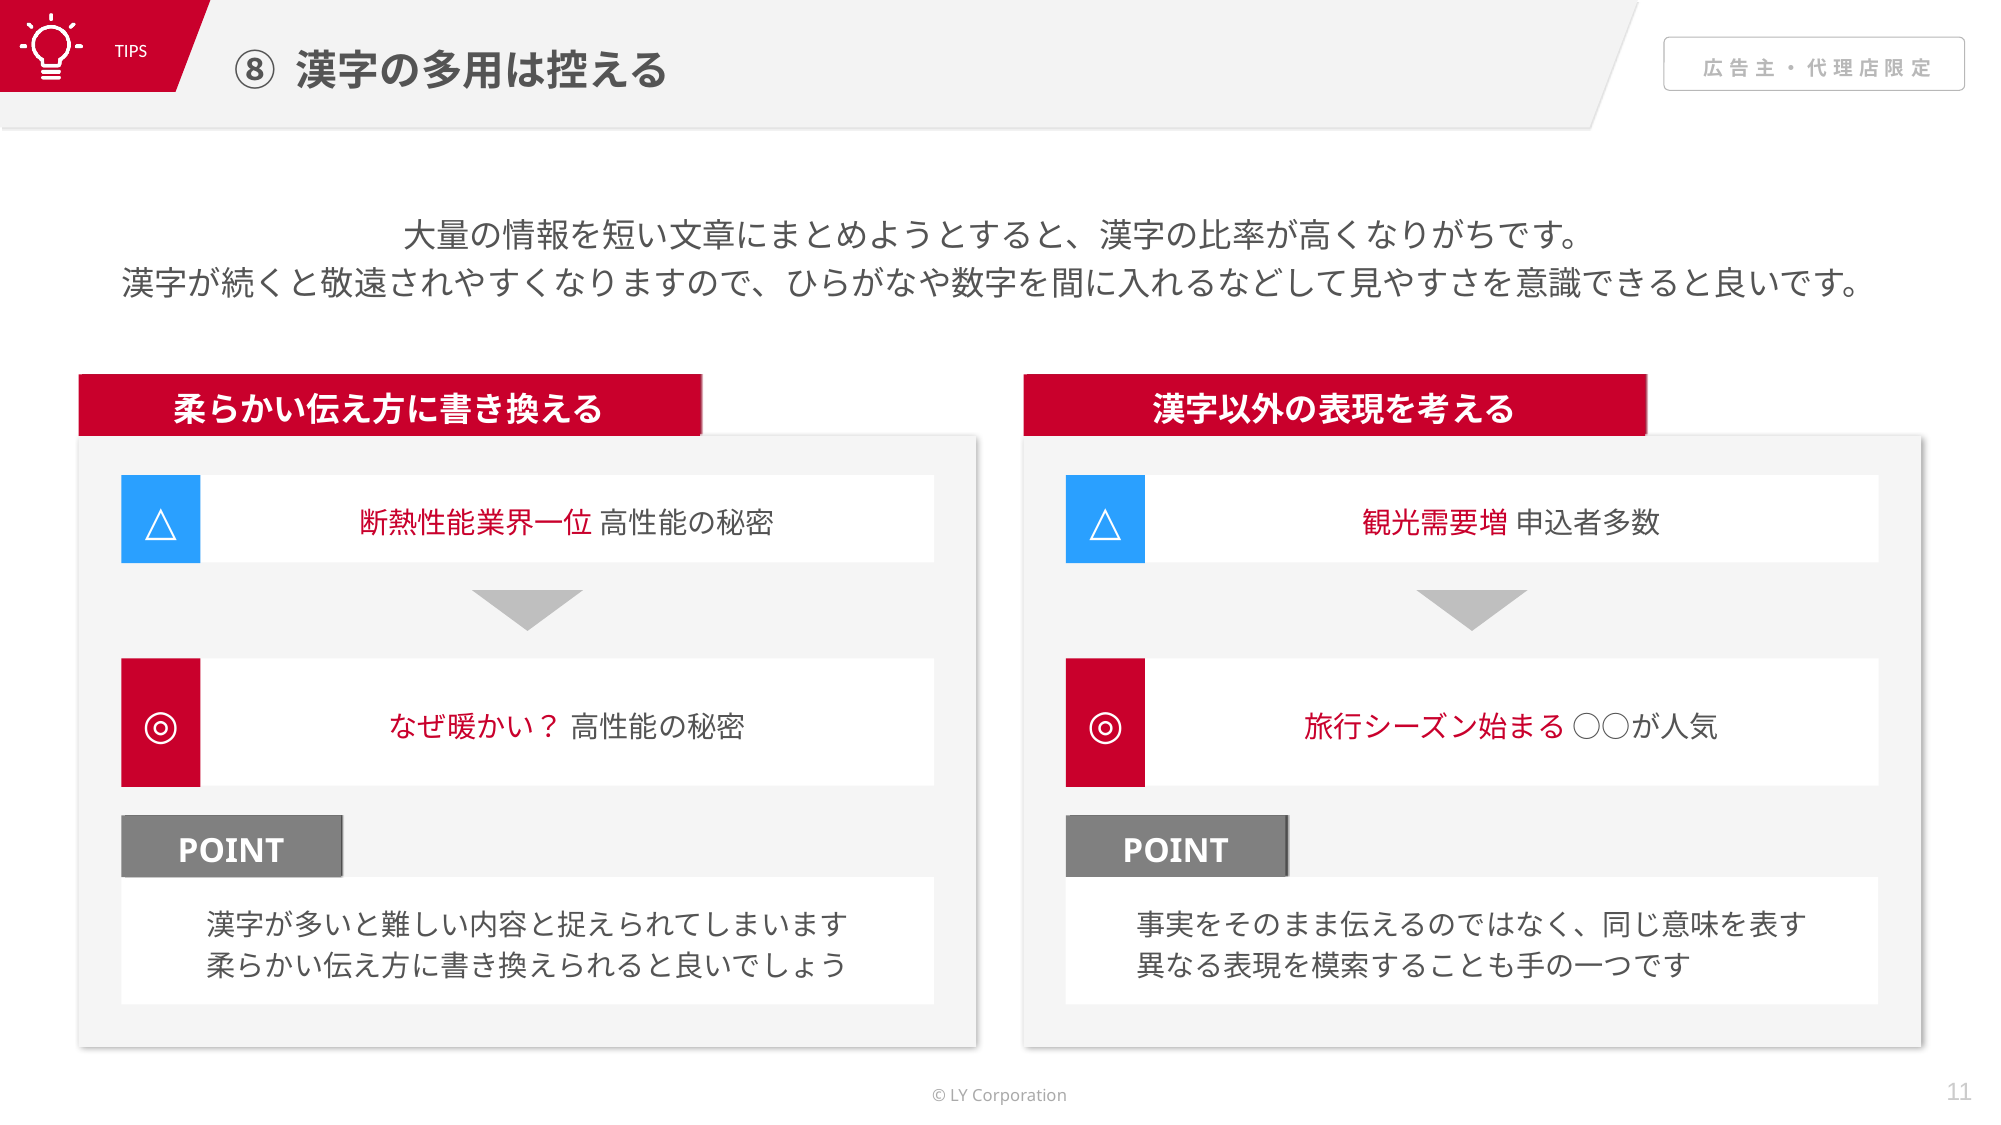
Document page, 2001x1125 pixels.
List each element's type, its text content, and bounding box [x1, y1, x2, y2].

text_box [1022, 434, 1923, 1049]
list TIPS [98, 12, 170, 81]
text_box 漢字が多いと難しい内容と捉えられてしまいます 柔らかい伝え方に書き換えられると良いでしょう [121, 877, 934, 1005]
text_box ◎ [119, 656, 202, 789]
text_box 観光需要増 申込者多数 [1147, 475, 1879, 563]
text_box POINT [119, 813, 343, 879]
text_box △ [1064, 473, 1147, 565]
text_box 漢字以外の表現を考える [1022, 372, 1647, 438]
text_box [1414, 587, 1530, 633]
text_box 柔らかい伝え方に書き換える [77, 372, 702, 438]
text_box POINT [1064, 813, 1287, 879]
text_box [469, 587, 586, 633]
text_box 大量の情報を短い文章にまとめようとすると、漢字の比率が高くなりがちです。 漢字が続くと敬遠されやすくなりますので、ひらがなや数字を間に入れるなどして見やすさを意識できると良いです。 [76, 206, 1922, 302]
text_box [77, 434, 978, 1049]
list ⑧ 漢字の多用は控える [234, 41, 1570, 97]
text_box ◎ [1064, 656, 1147, 789]
text_box △ [119, 473, 202, 565]
picture [8, 4, 92, 87]
text_box 旅行シーズン始まる ○○が人気 [1147, 658, 1879, 786]
text_box なぜ暖かい？ 高性能の秘密 [202, 658, 935, 786]
text_box 事実をそのまま伝えるのではなく、同じ意味を表す 異なる表現を模索することも手の一つです [1065, 877, 1879, 1005]
text_box 断熱性能業界一位 高性能の秘密 [202, 475, 935, 563]
